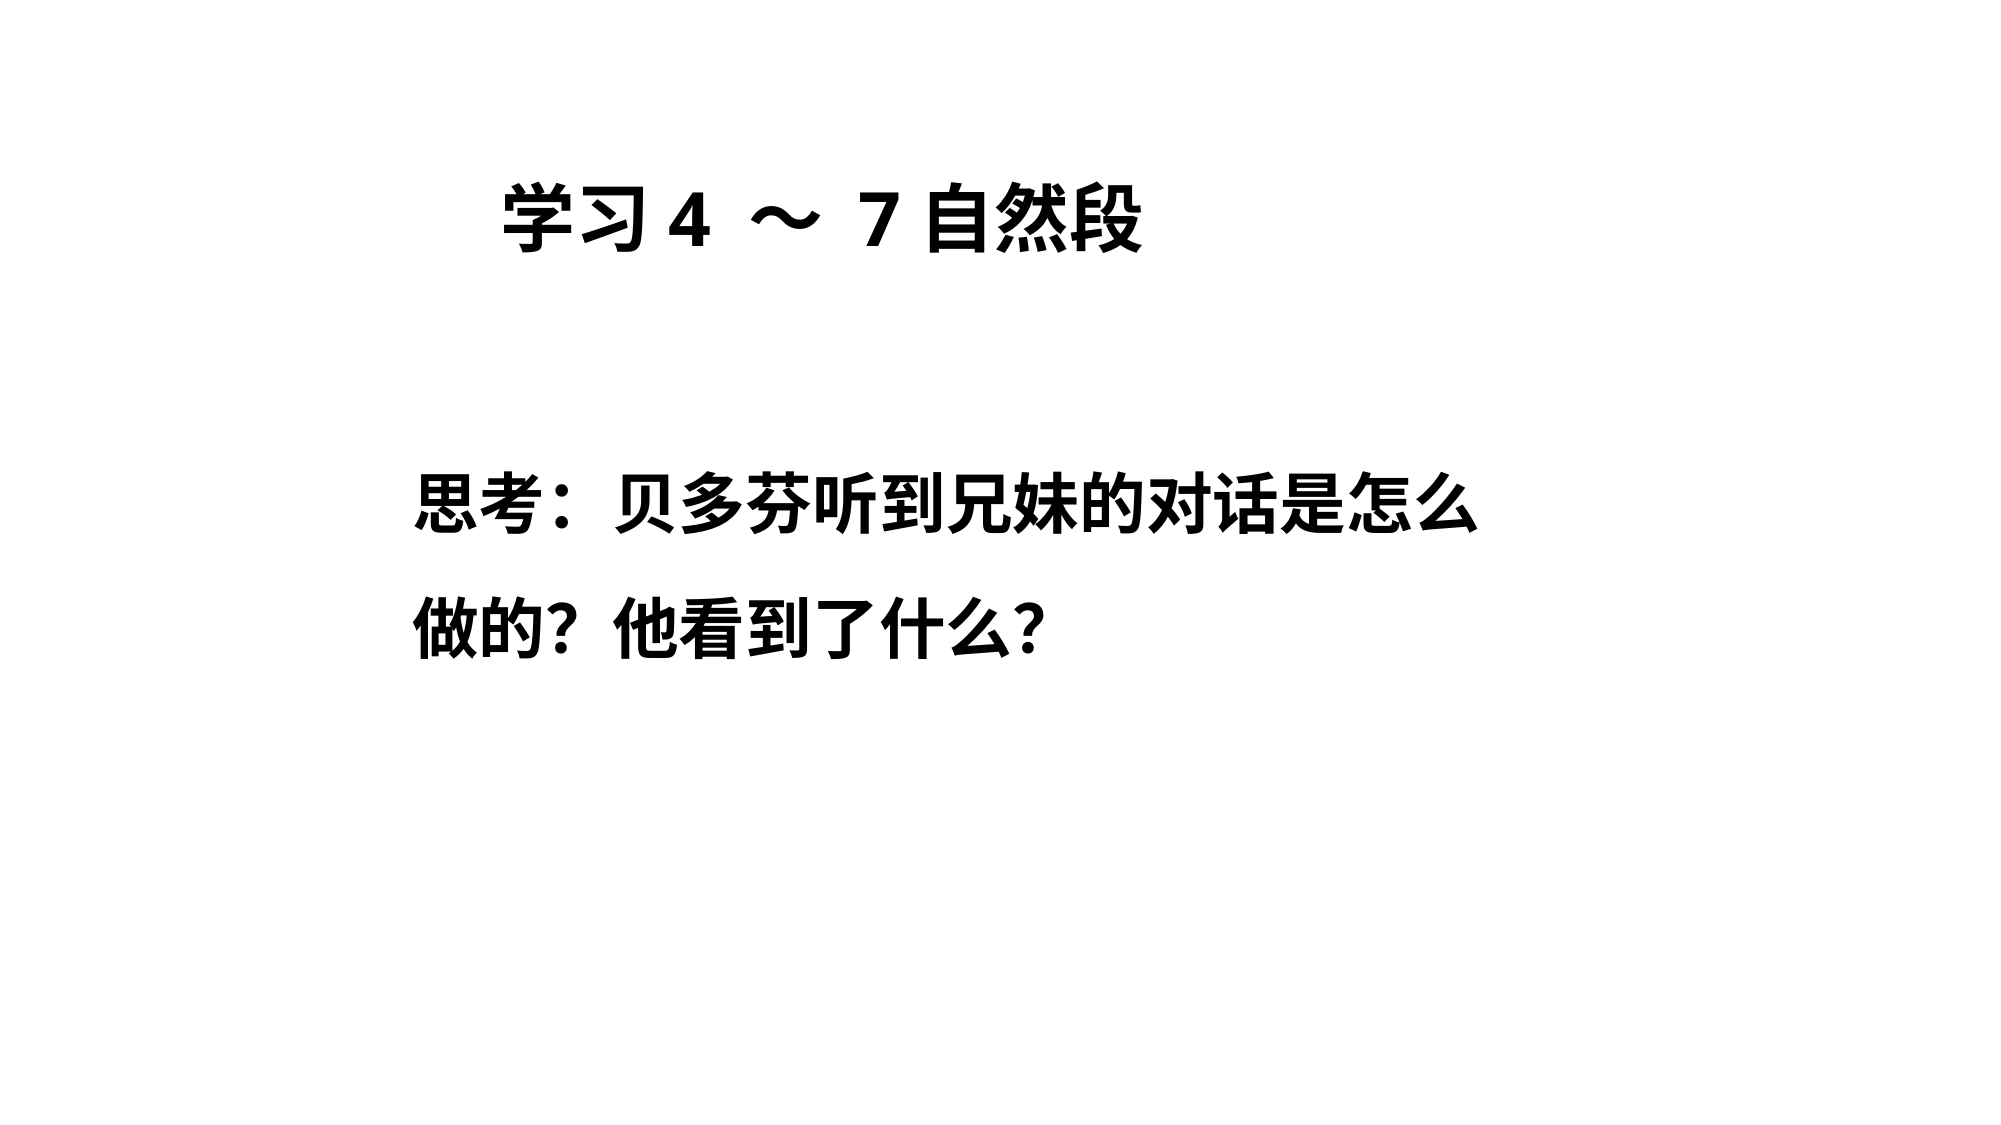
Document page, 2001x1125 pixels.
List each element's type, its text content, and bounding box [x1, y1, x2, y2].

text_box 思考：贝多芬听到兄妹的对话是怎么做的？他看到了什么？ [397, 409, 1545, 675]
text_box 学习4 ～ 7自然段 [485, 163, 1303, 269]
